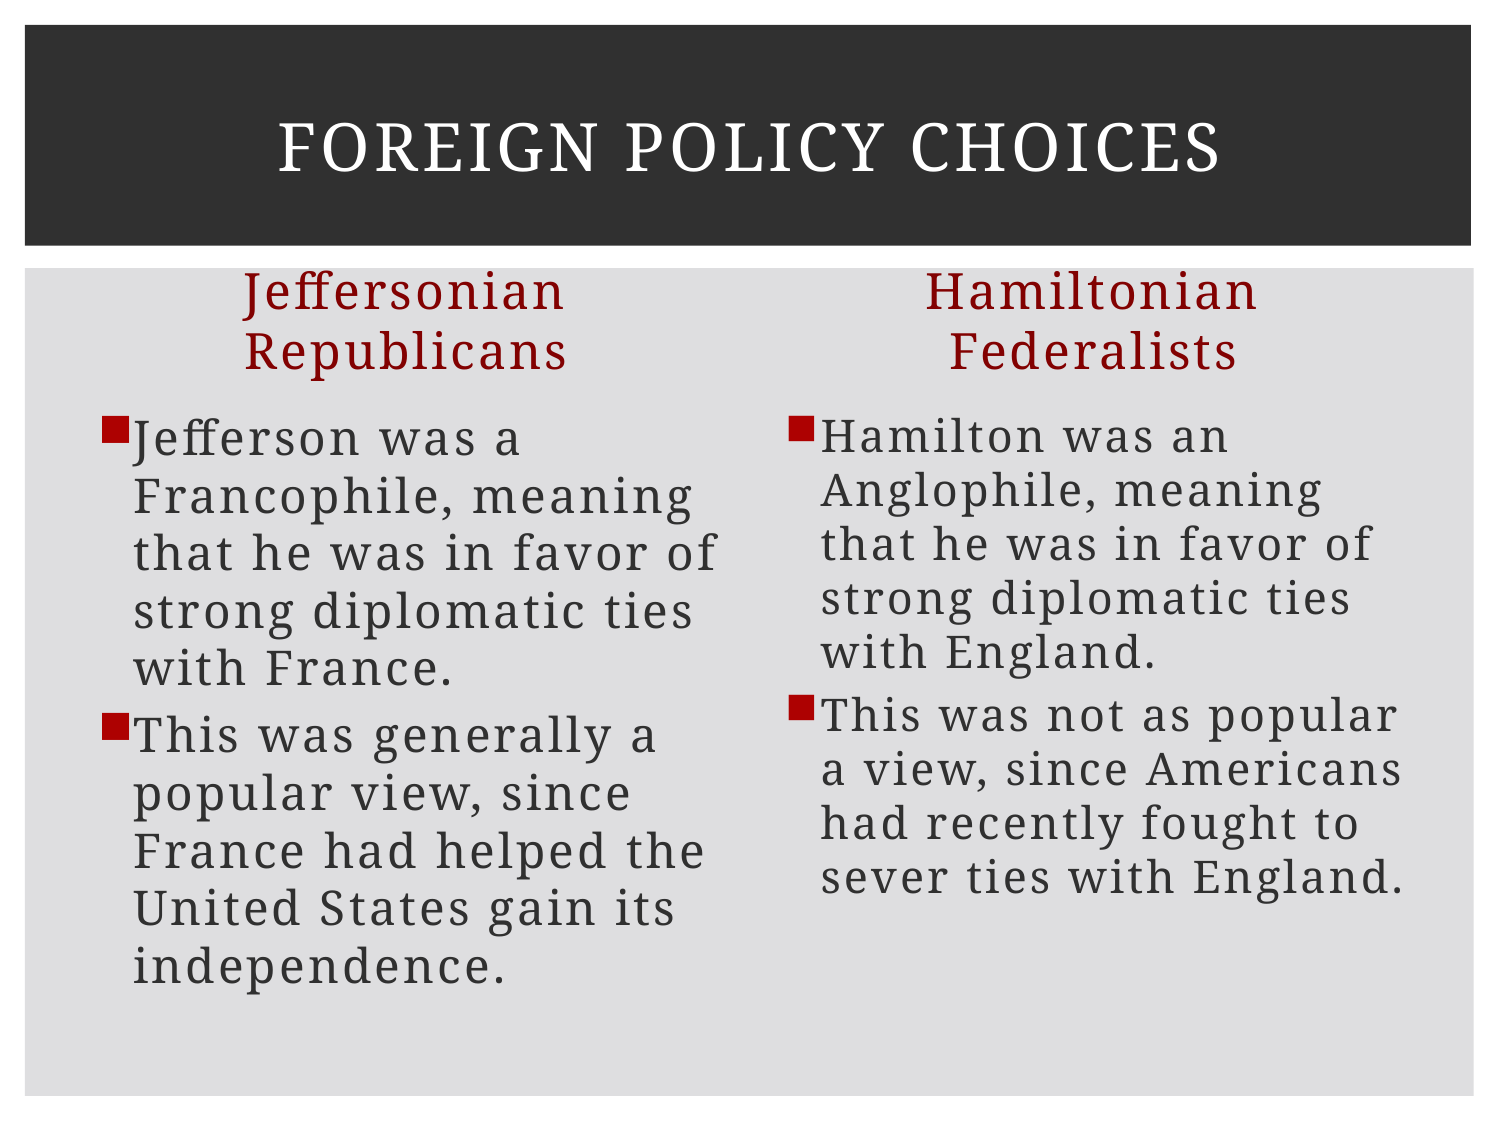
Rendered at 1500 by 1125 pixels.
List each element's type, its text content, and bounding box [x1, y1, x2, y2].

list Hamiltonian Federalists [761, 282, 1425, 388]
list Jeffersonian Republicans [75, 282, 738, 388]
list Jefferson was a Francophile, meaning that he was in favor of strong diplomatic ties with France. This was generally a popular view, since France had helped the United States gain its independence. [75, 399, 738, 1005]
title Foreign Policy choices [62, 58, 1438, 232]
list Hamilton was an Anglophile, meaning that he was in favor of strong diplomatic ties with England. This was not as popular a view, since Americans had recently fought to sever ties with England. [761, 399, 1425, 1005]
